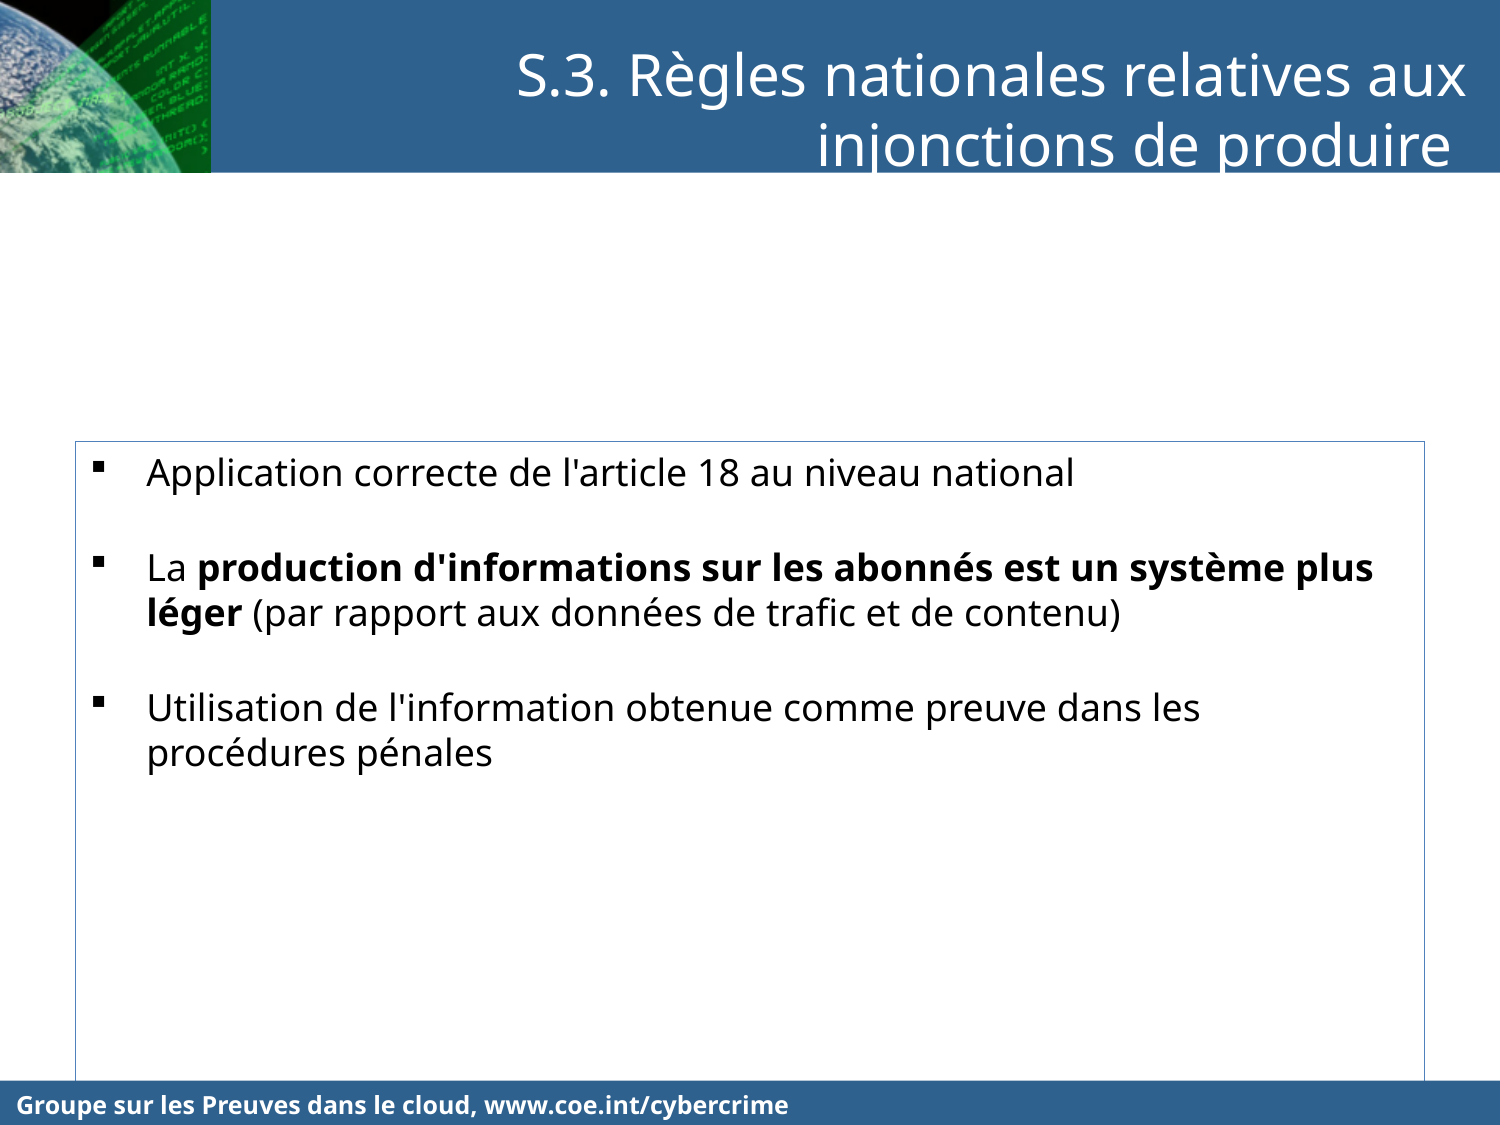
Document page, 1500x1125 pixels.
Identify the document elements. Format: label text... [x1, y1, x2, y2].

text_box [0, 1079, 1500, 1125]
text_box [214, 0, 1500, 175]
text_box Groupe sur les Preuves dans le cloud, www.coe.int/cybercrime -24 - - [1, 1082, 1500, 1125]
list Application correcte de l'article 18 au niveau national La production d'informations sur les abonnés est un système plus léger (par rapport aux données de trafic et de contenu) Utilisation de l'information obtenue comme preuve dans les procédures pénales [75, 441, 1425, 1079]
picture [0, 0, 212, 173]
text_box S.3. Règles nationales relatives aux injonctions de produire [230, 30, 1483, 186]
